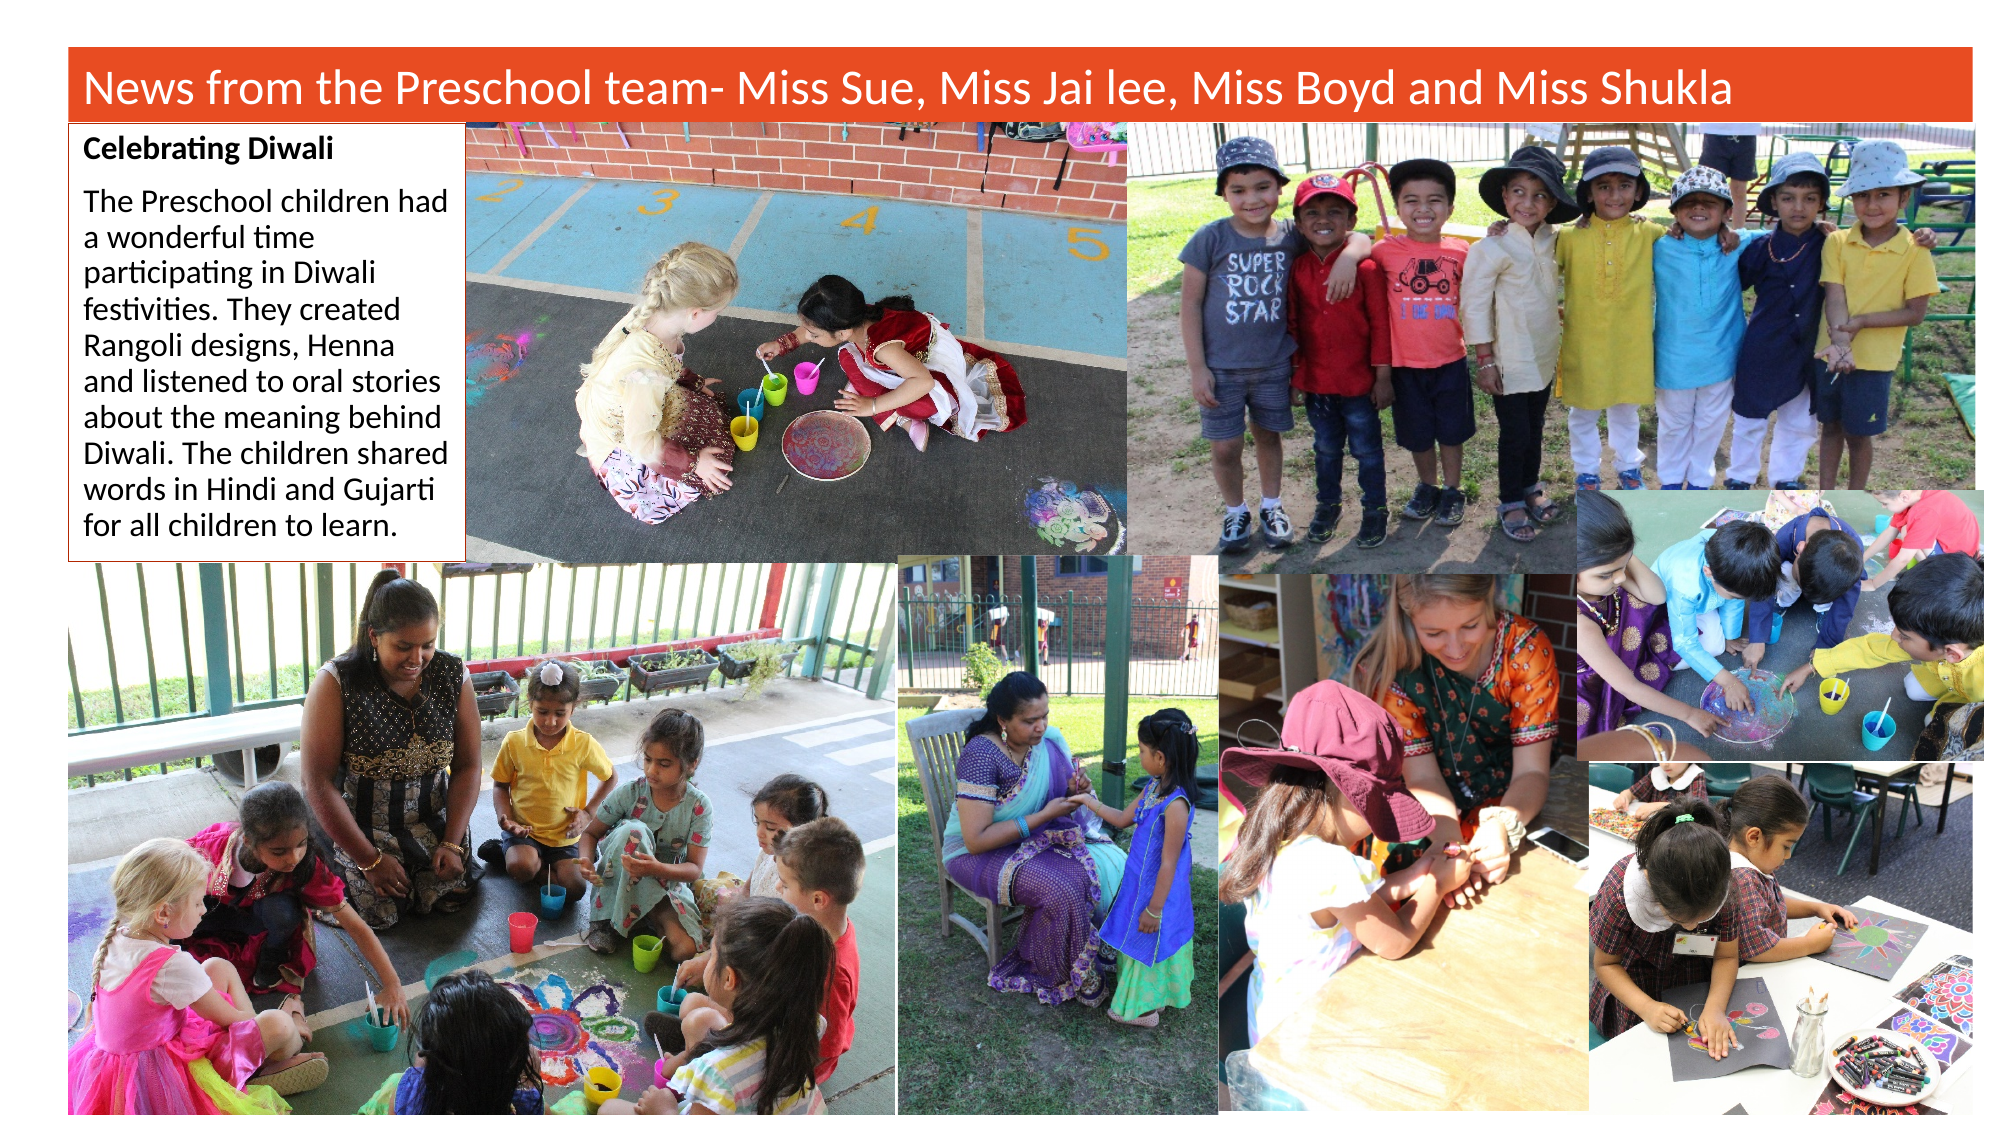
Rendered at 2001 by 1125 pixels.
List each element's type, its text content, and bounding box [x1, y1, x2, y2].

list Celebrating Diwali The Preschool children had a wonderful time participating in Diwali festivities. They created Rangoli designs, Henna and listened to oral stories about the meaning behind Diwali. The children shared words in Hindi and Gujarti for all children to learn. [68, 123, 466, 562]
picture [68, 122, 1984, 1115]
text_box News from the Preschool team- Miss Sue, Miss Jai lee, Miss Boyd and Miss Shukla [68, 47, 1973, 122]
